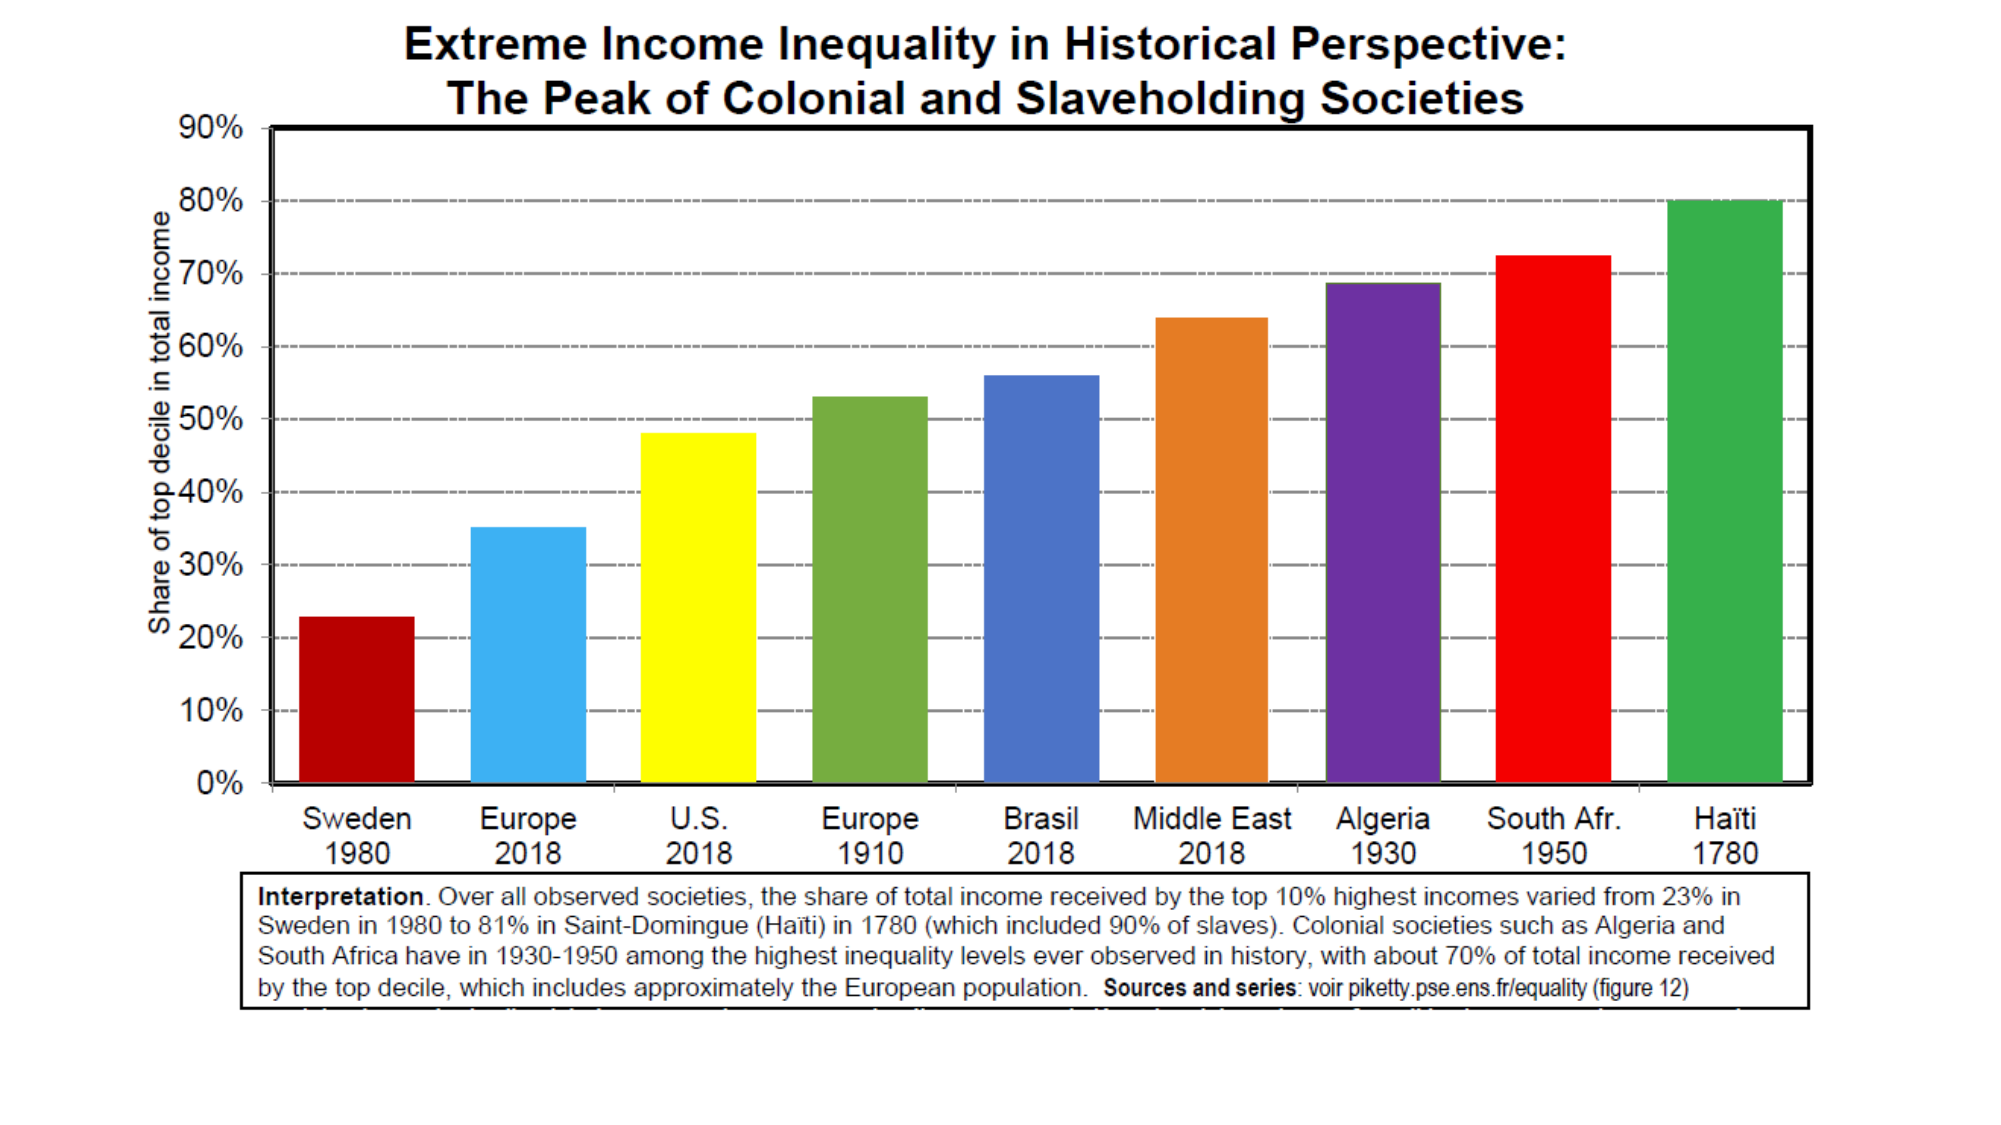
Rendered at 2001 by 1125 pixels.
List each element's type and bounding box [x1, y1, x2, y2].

picture [102, 0, 1898, 1125]
